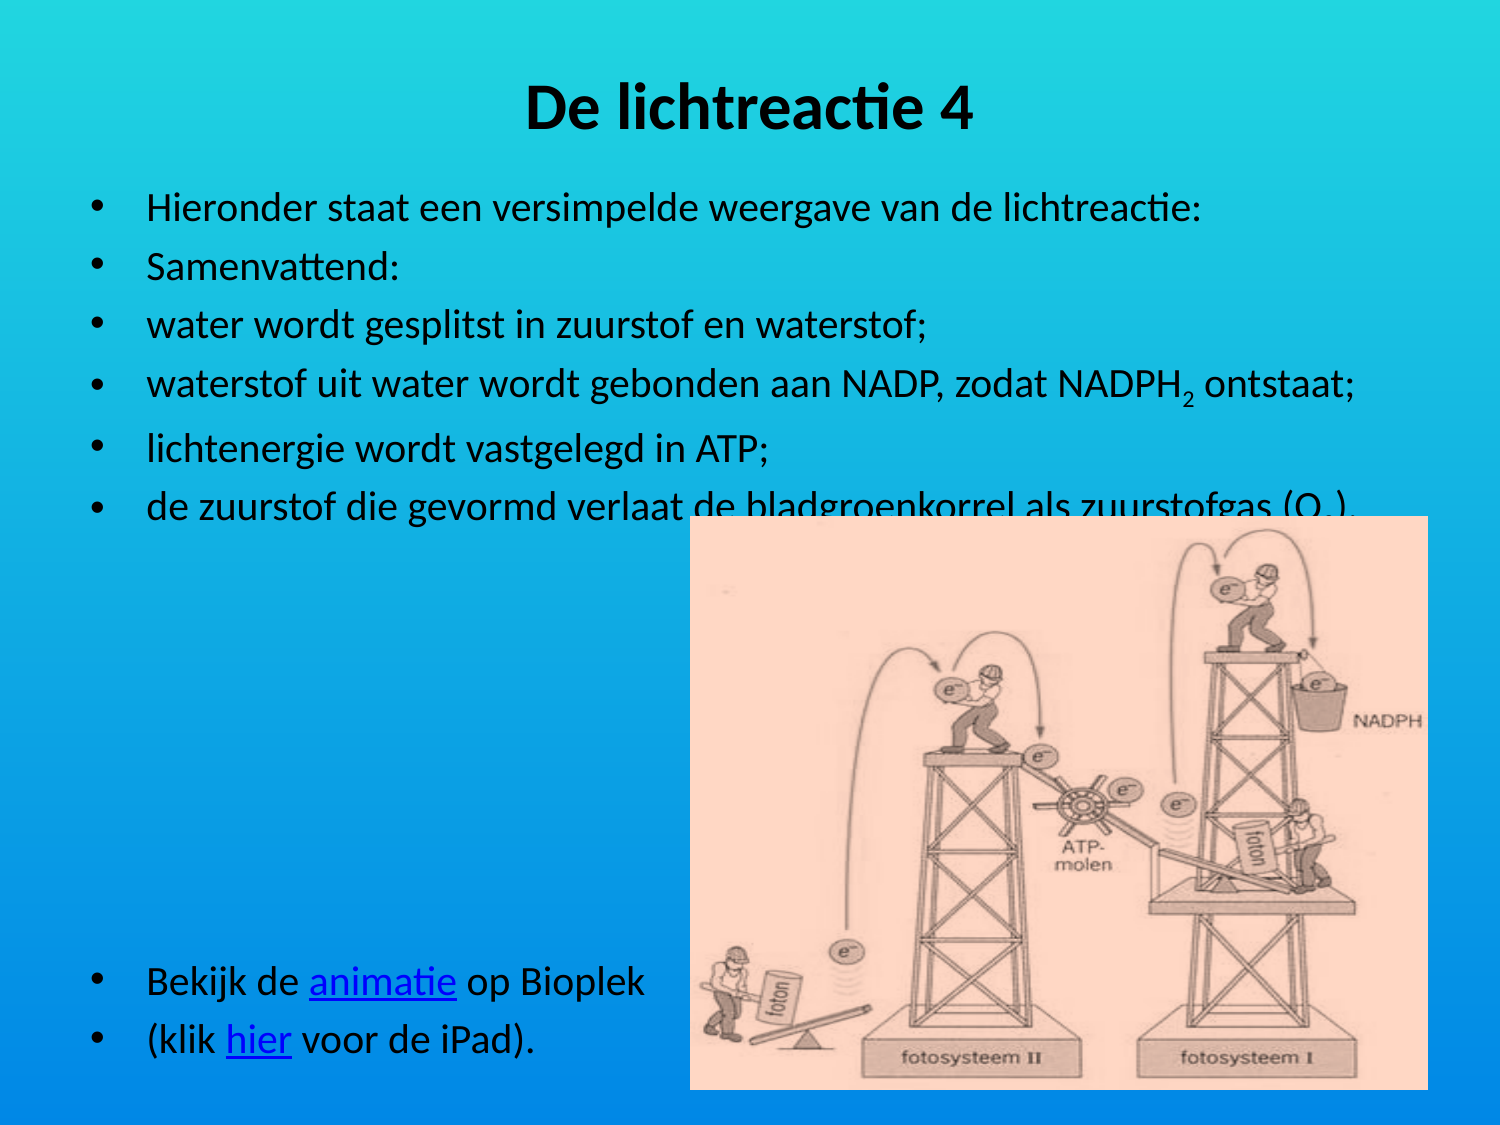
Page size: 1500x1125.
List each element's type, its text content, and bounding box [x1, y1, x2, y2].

list Hieronder staat een versimpelde weergave van de lichtreactie: Samenvattend: water wordt gesplitst in zuurstof en waterstof; waterstof uit water wordt gebonden aan NADP, zodat NADPH2 ontstaat; lichtenergie wordt vastgelegd in ATP; de zuurstof die gevormd verlaat de bladgroenkorrel als zuurstofgas (O2). Bekijk de animatie op Bioplek (klik hier voor de iPad). [75, 172, 1425, 1071]
title De lichtreactie 4 [75, 45, 1425, 161]
picture [690, 516, 1428, 1090]
